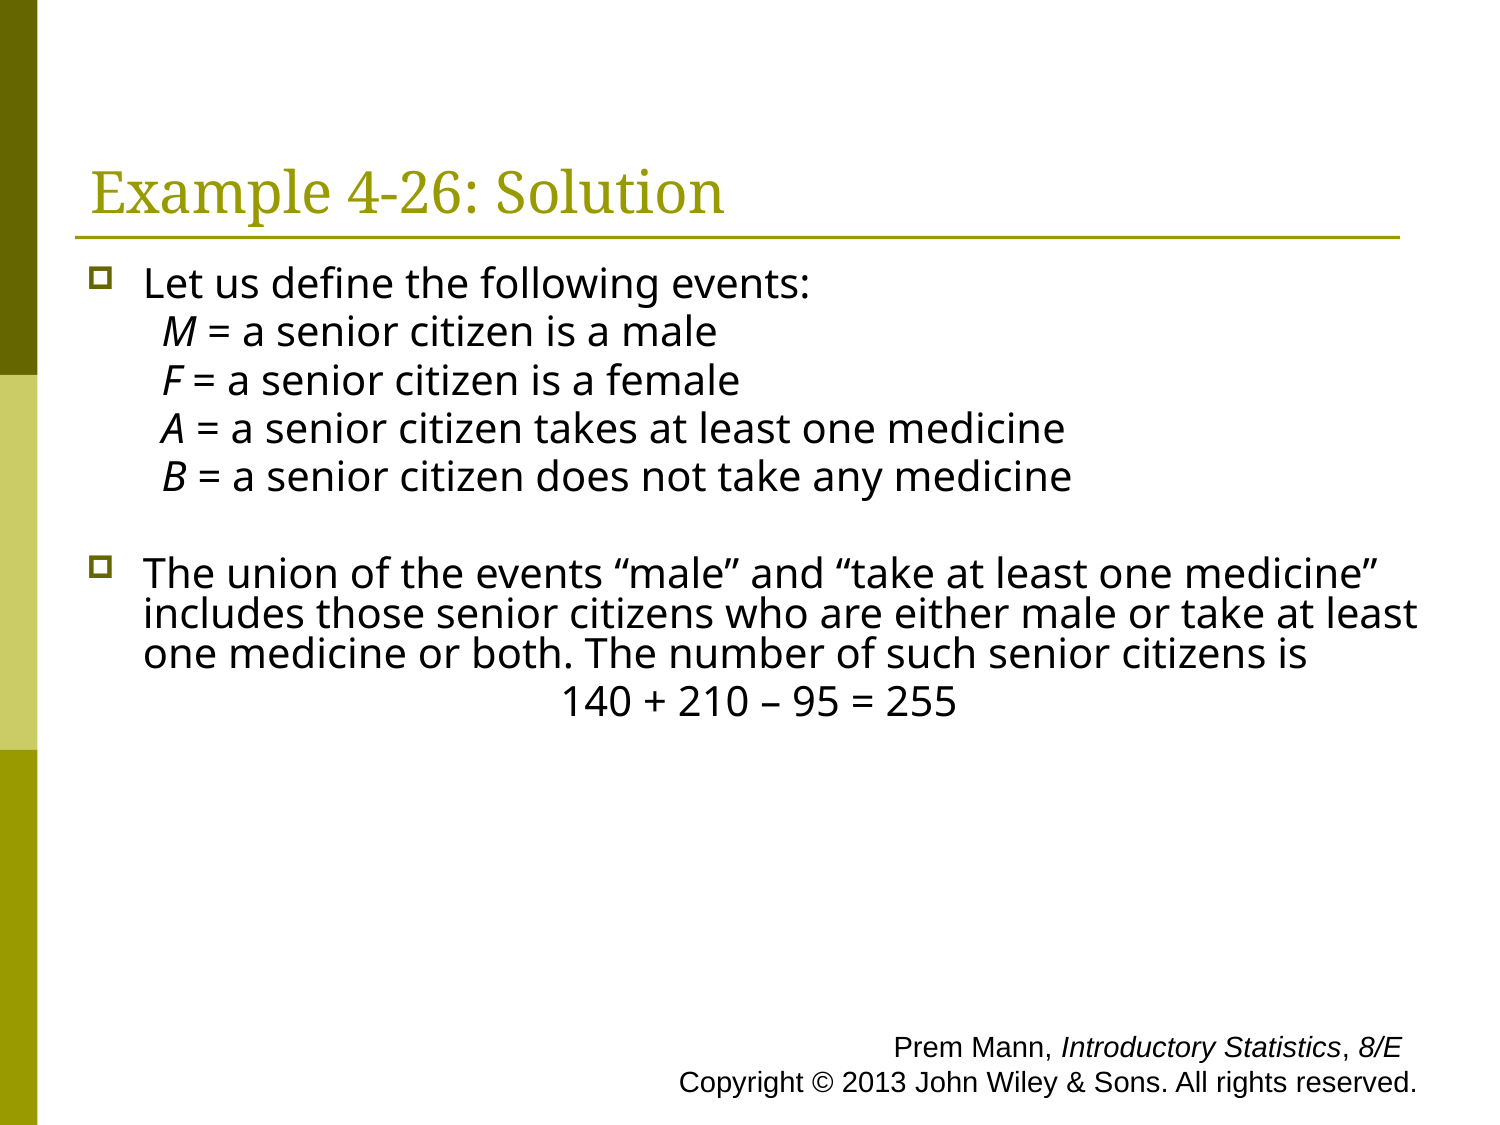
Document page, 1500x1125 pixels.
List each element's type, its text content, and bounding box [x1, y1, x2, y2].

title Example 4-26: Solution [75, 45, 1425, 233]
list Let us define the following events: M = a senior citizen is a male F = a senior citizen is a female A = a senior citizen takes at least one medicine B = a senior citizen does not take any medicine The union of the events “male” and “take at least one medicine” includes those senior citizens who are either male or take at least one medicine or both. The number of such senior citizens is 140 + 210 – 95 = 255 [71, 259, 1447, 975]
text_box Prem Mann, Introductory Statistics, 8/E Copyright © 2013 John Wiley & Sons. All rights reserved. [664, 1020, 1449, 1106]
